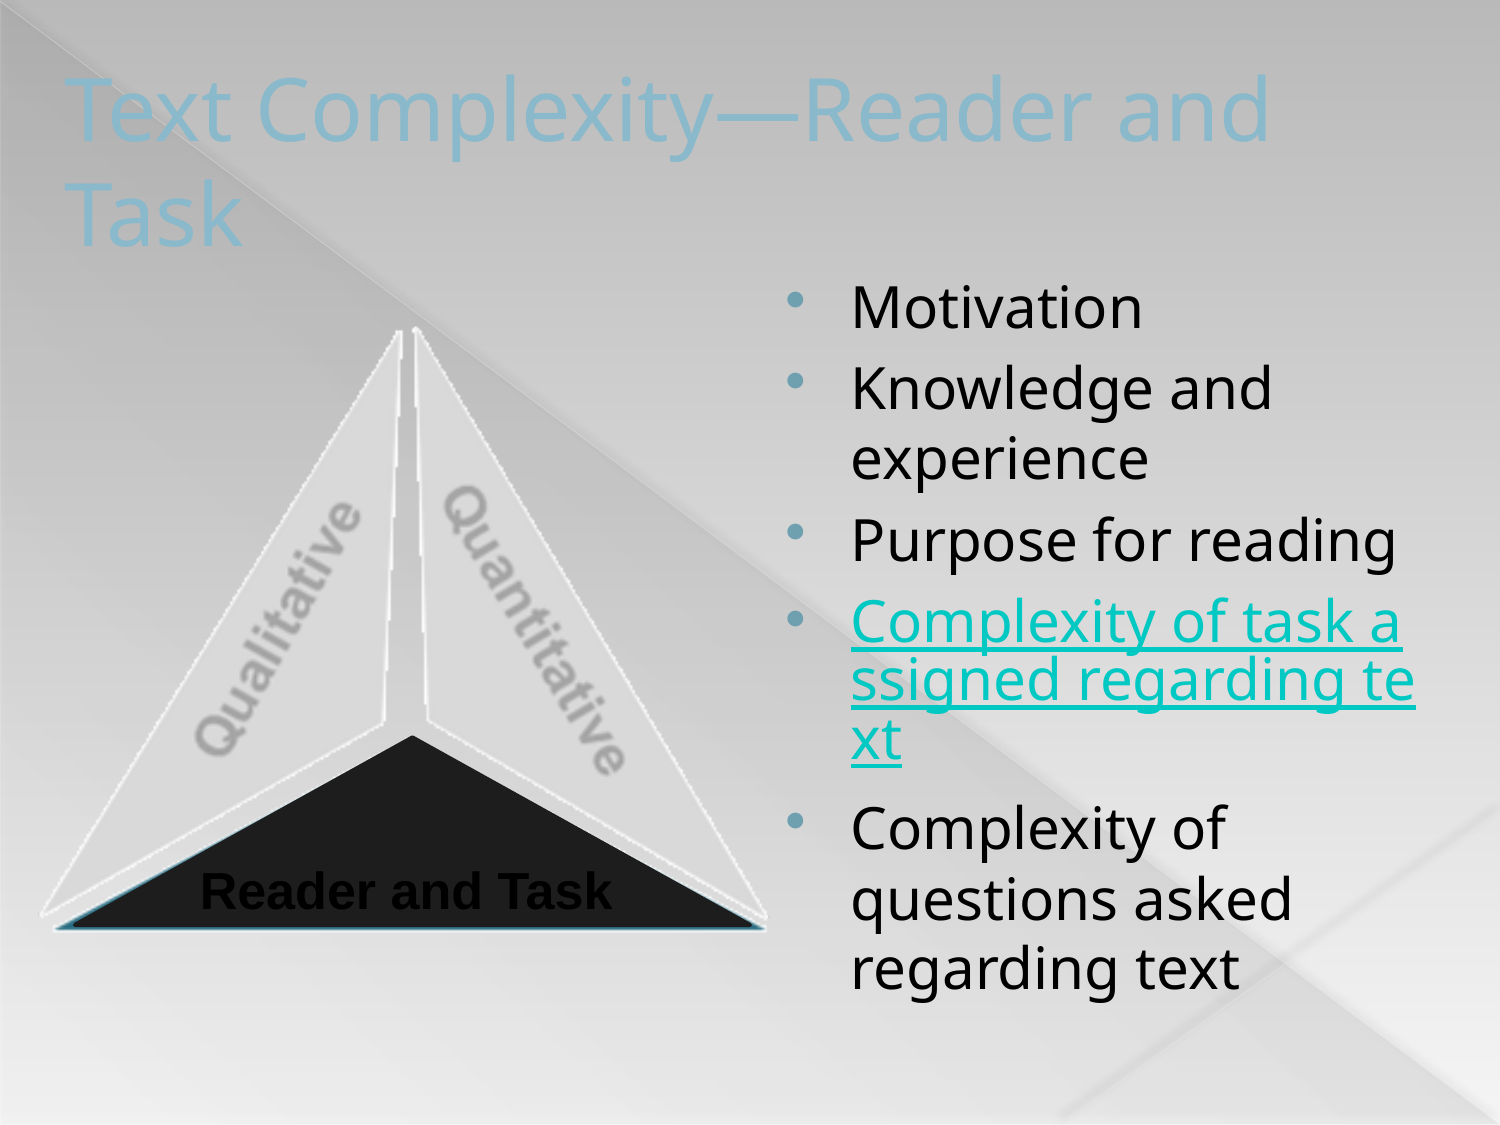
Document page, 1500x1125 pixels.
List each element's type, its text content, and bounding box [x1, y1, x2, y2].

title Text Complexity—Reader and Task [50, 43, 1438, 274]
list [37, 324, 773, 945]
list Motivation Knowledge and experience Purpose for reading Complexity of task assigned regarding text Complexity of questions asked regarding text [762, 262, 1438, 1025]
